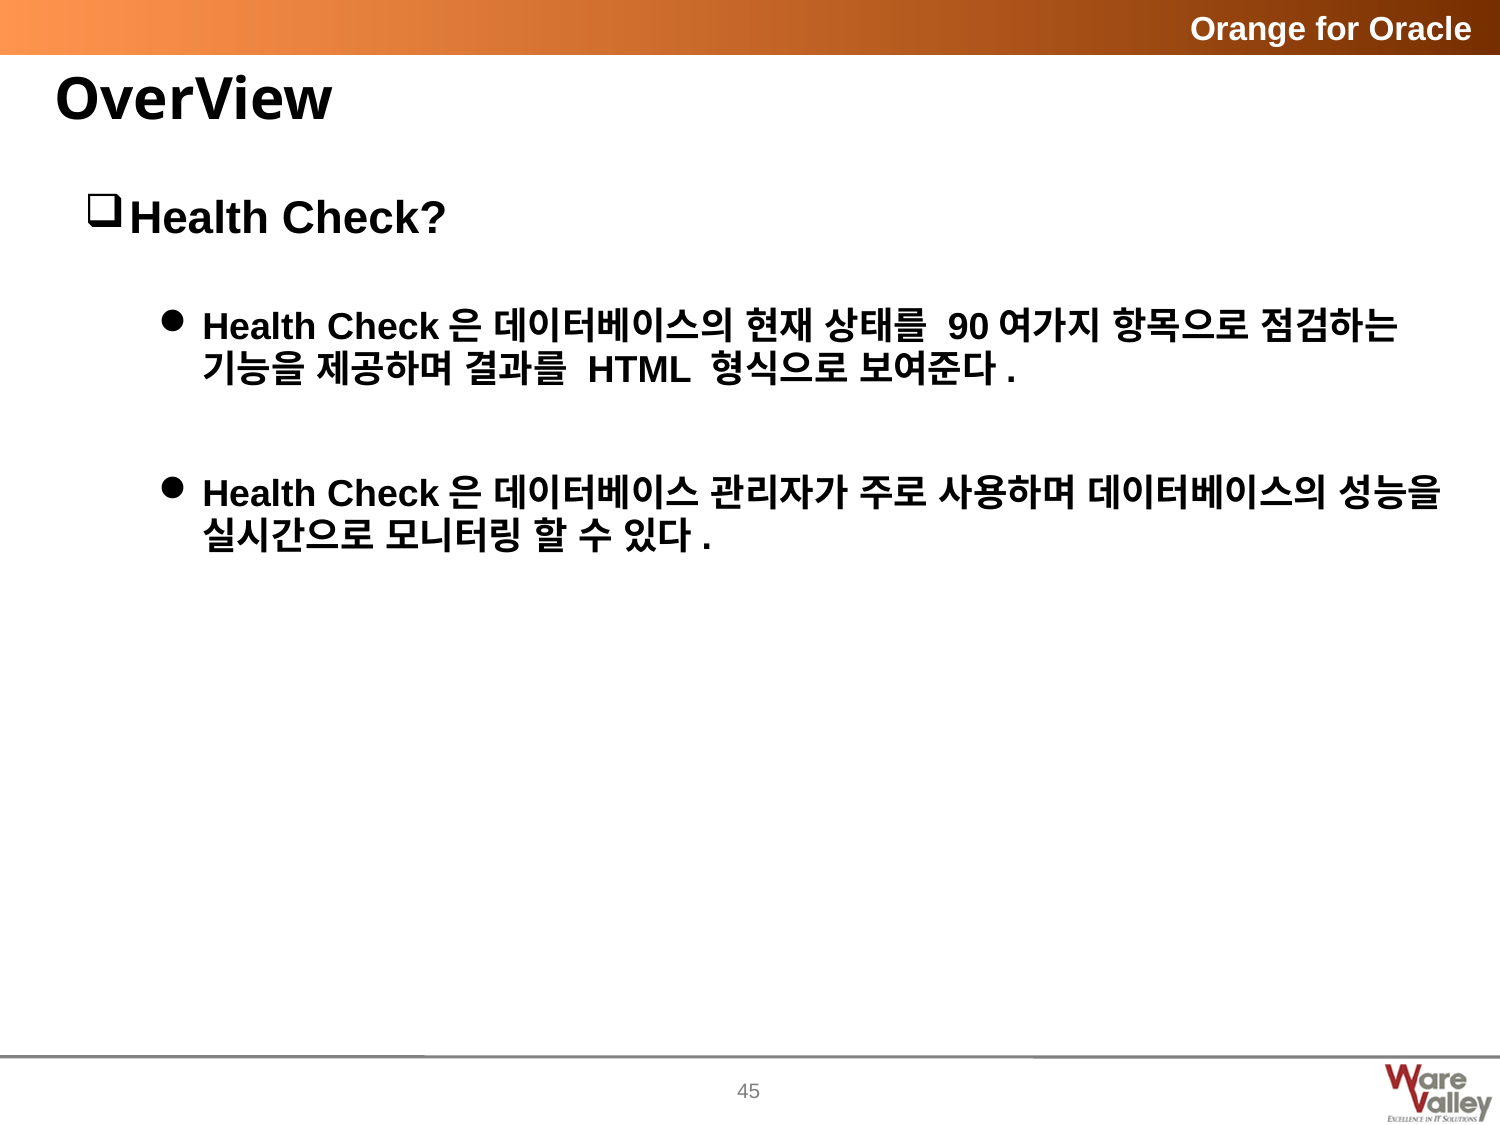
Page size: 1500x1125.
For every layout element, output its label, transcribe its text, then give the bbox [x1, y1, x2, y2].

title OverView [39, 54, 1461, 150]
list Health Check? Health Check은 데이터베이스의 현재 상태를 90여가지 항목으로 점검하는 기능을 제공하며 결과를 HTML 형식으로 보여준다. Health Check은 데이터베이스 관리자가 주로 사용하며 데이터베이스의 성능을 실시간으로 모니터링 할 수 있다. [69, 184, 1459, 1012]
picture [1376, 1060, 1500, 1125]
